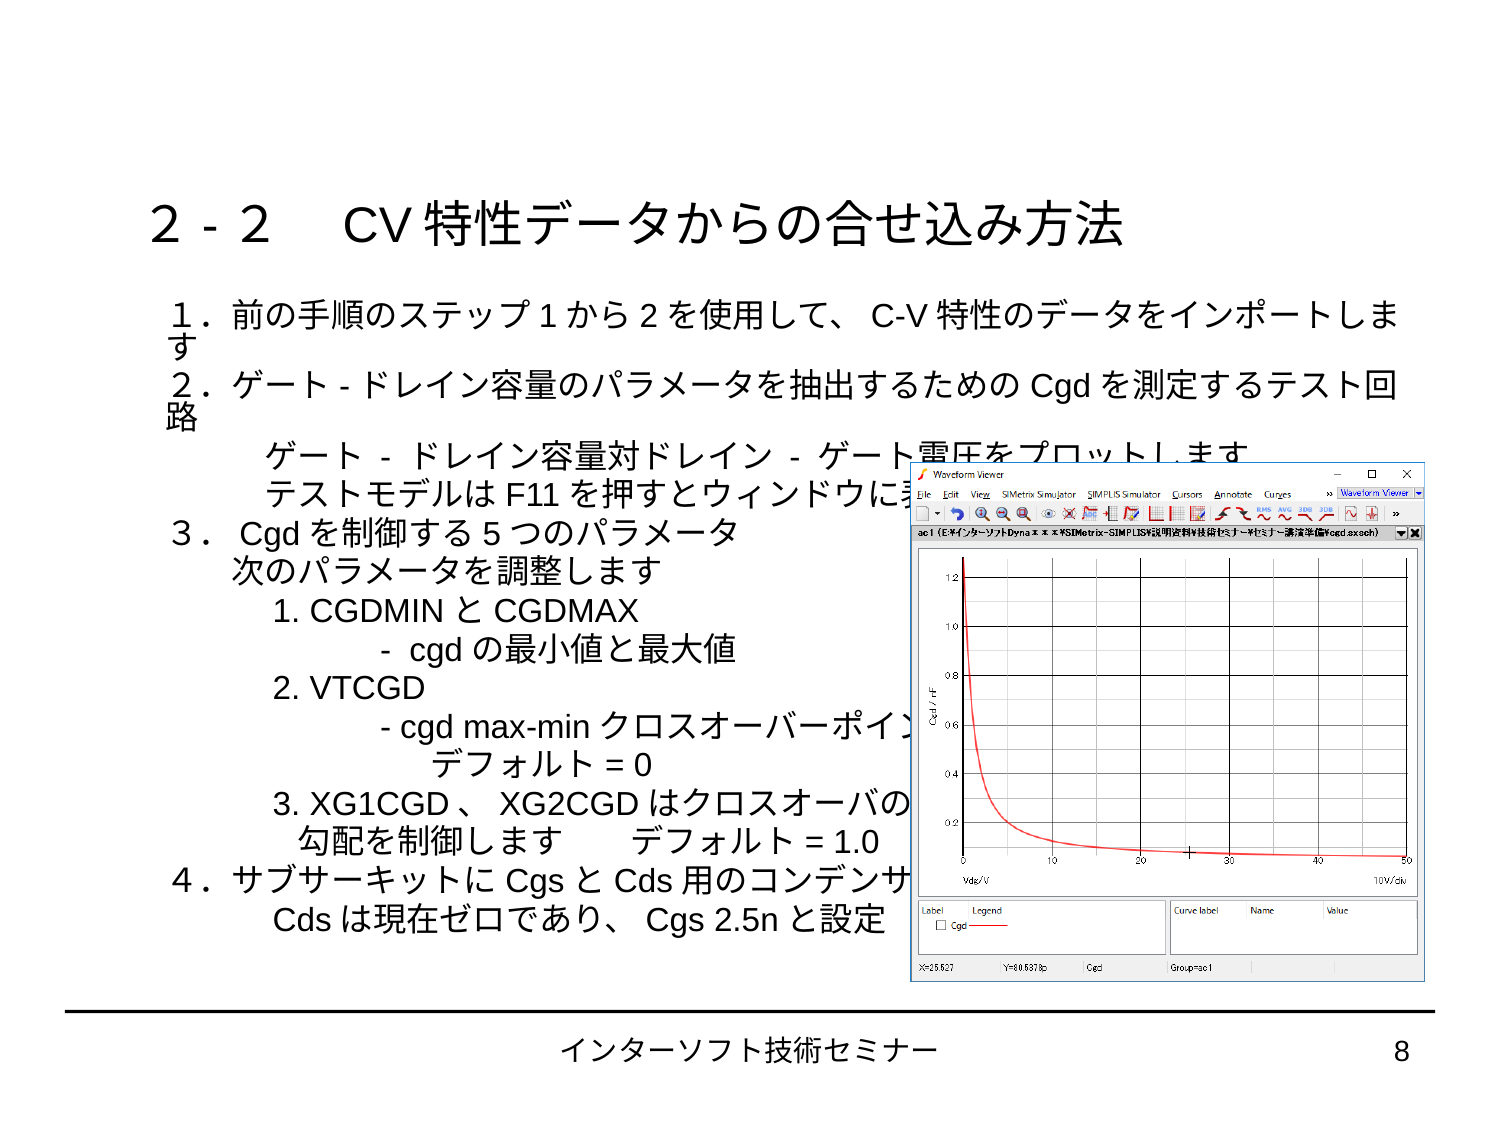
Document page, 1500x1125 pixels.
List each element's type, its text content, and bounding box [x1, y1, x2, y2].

text_box [64, 1009, 1436, 1014]
slide_number 8 [1074, 1024, 1425, 1103]
footer インターソフト技術セミナー [512, 1024, 988, 1103]
list ２-２ CV特性データからの合せ込み方法 １．前の手順のステップ1から2を使用して、C-V特性のデータをインポートします ２．ゲート-ドレイン容量のパラメータを抽出するためのCgdを測定するテスト回路 ゲート - ドレイン容量対ドレイン - ゲート電圧をプロットします テストモデルはF11を押すとウィンドウに表示されます ３．Cgdを制御する5つのパラメータ 次のパラメータを調整します 1. CGDMINとCGDMAX - cgdの最小値と最大値 2. VTCGD - cgd max-minクロスオーバーポイント デフォルト= 0 3. XG1CGD、XG2CGDはクロスオーバの 勾配を制御します デフォルト= 1.0 ４．サブサーキットにCgsとCds用のコンデンサを追加 Cdsは現在ゼロであり、Cgs 2.5nと設定 [75, 196, 1427, 953]
picture [910, 462, 1425, 983]
